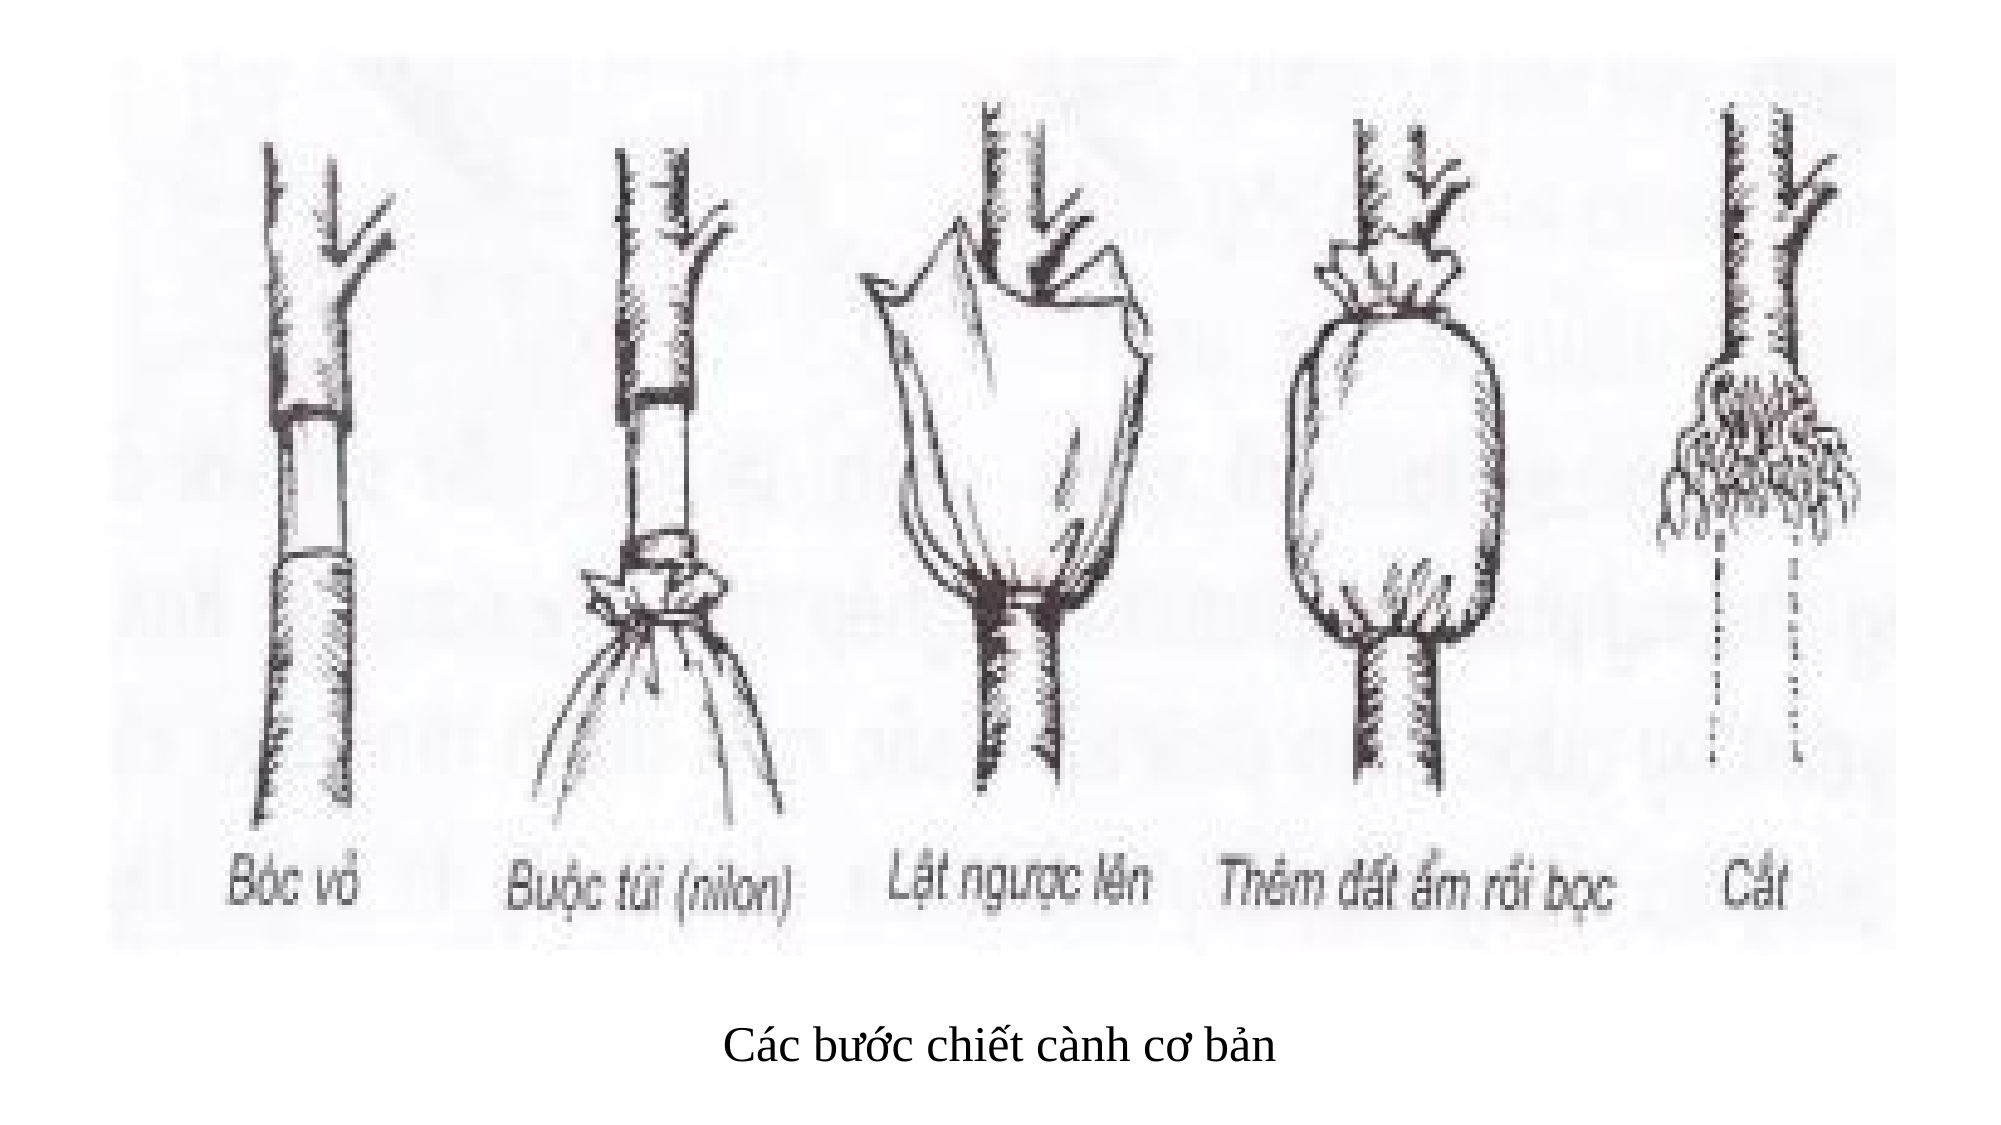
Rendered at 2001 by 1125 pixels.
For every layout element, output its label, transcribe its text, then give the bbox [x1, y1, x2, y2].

text_box Các bước chiết cành cơ bản [708, 999, 1292, 1079]
picture [103, 46, 1896, 962]
